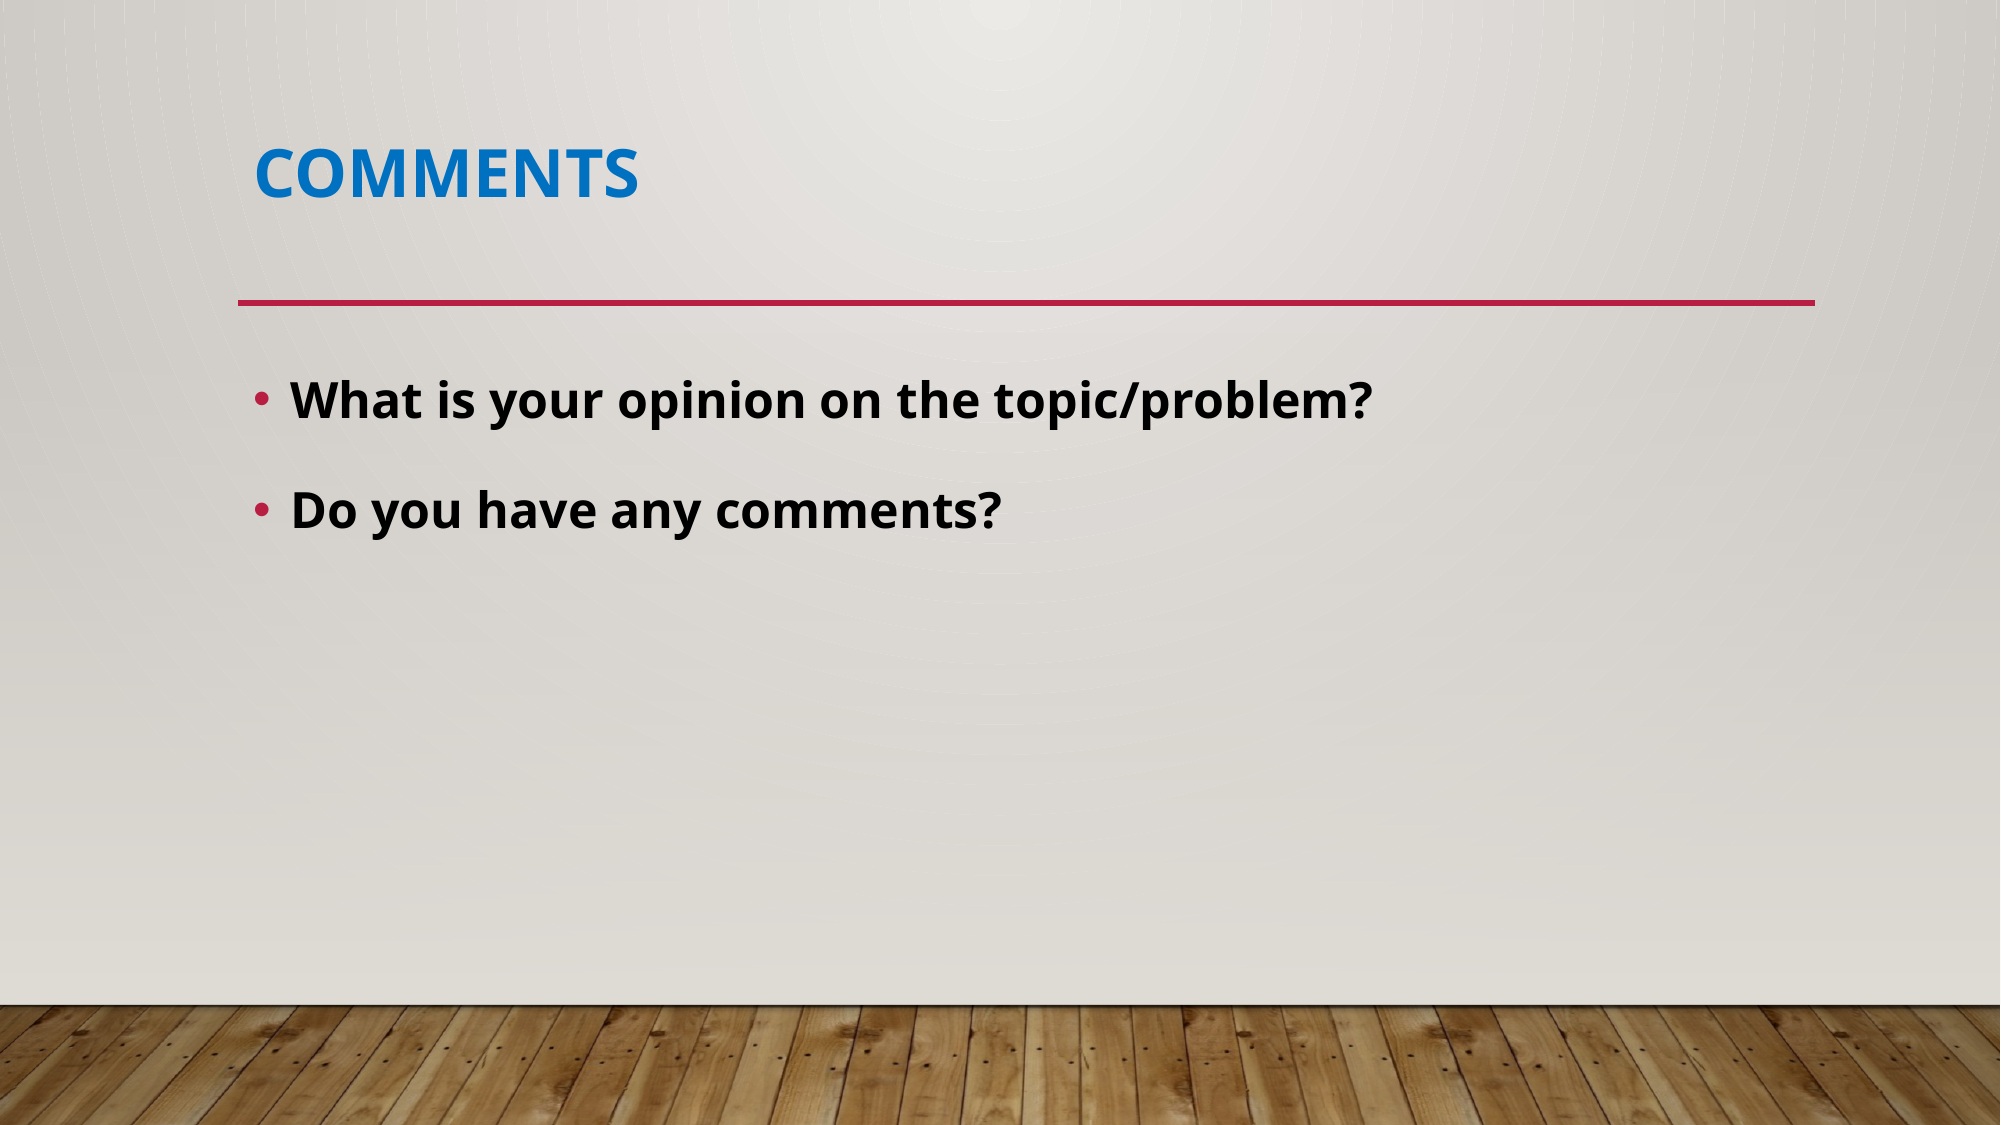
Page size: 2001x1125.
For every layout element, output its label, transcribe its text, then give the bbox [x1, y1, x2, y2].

picture [0, 1005, 2000, 1125]
title Comments [238, 131, 1814, 305]
list What is your opinion on the topic/problem? Do you have any comments? [238, 330, 1814, 897]
